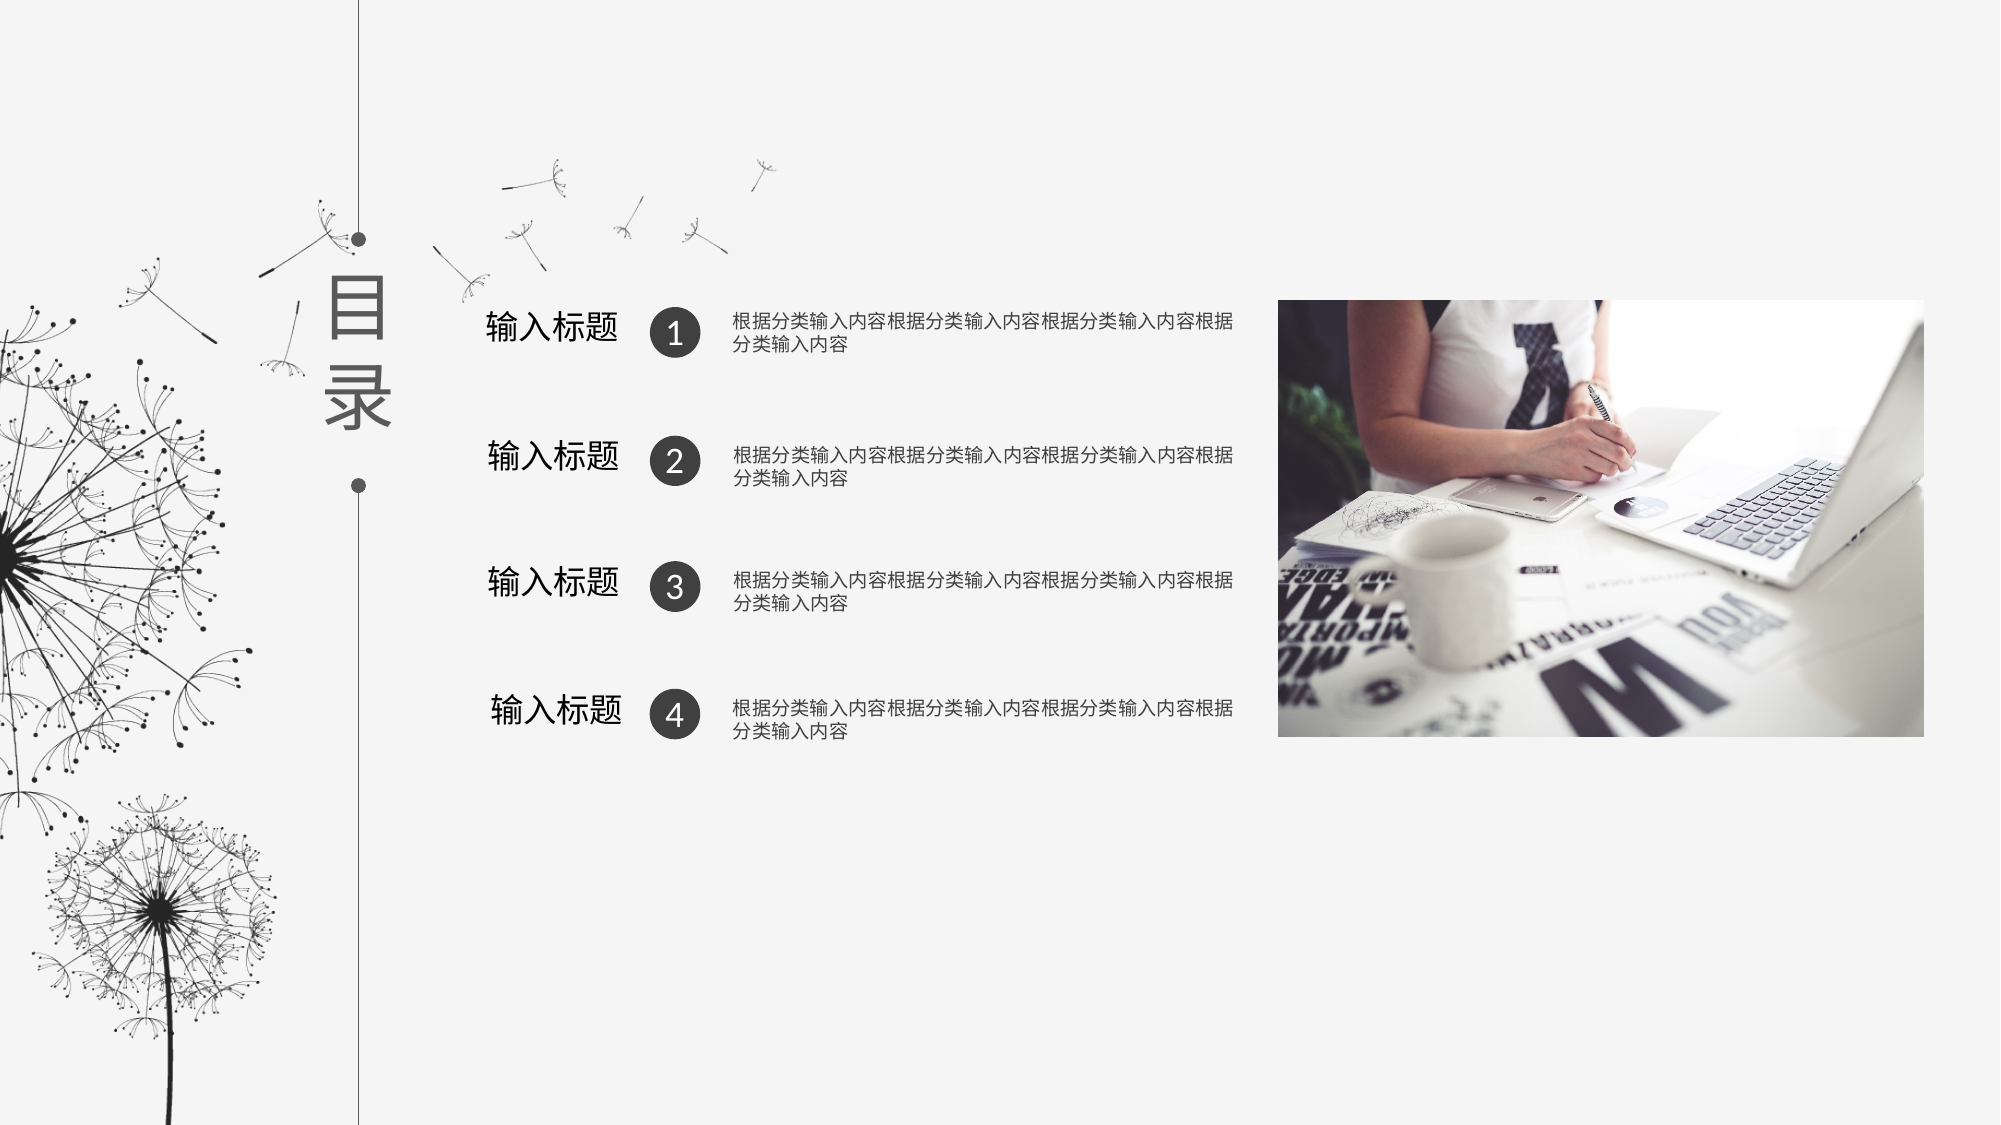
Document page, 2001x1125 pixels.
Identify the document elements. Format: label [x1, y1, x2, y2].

text_box [472, 427, 1261, 498]
text_box [472, 553, 1261, 624]
text_box [475, 681, 1261, 751]
text_box [351, 0, 366, 114]
text_box [470, 298, 1261, 365]
picture [0, 116, 815, 1125]
picture [1277, 300, 1924, 738]
